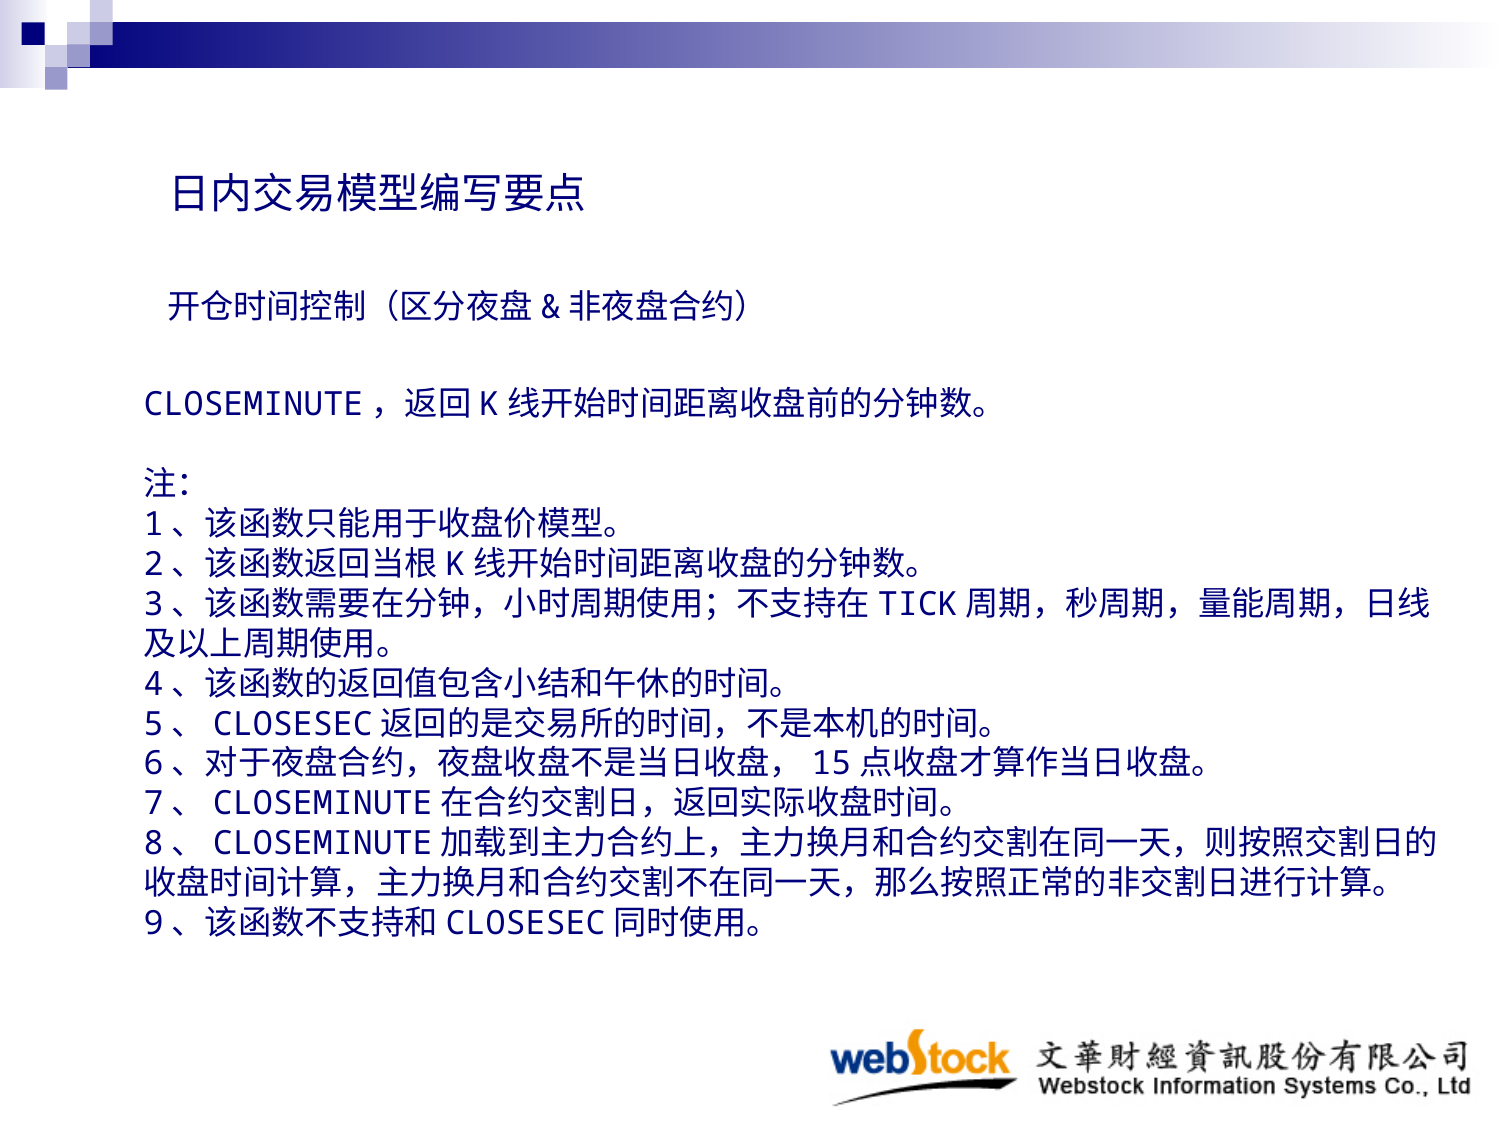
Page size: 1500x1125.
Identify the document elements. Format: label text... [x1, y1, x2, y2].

picture [817, 1006, 1500, 1125]
text_box CLOSEMINUTE，返回K线开始时间距离收盘前的分钟数。 注： 1、该函数只能用于收盘价模型。 2、该函数返回当根K线开始时间距离收盘的分钟数。 3、该函数需要在分钟，小时周期使用；不支持在TICK周期，秒周期，量能周期，日线及以上周期使用。 4、该函数的返回值包含小结和午休的时间。 5、CLOSESEC返回的是交易所的时间，不是本机的时间。 6、对于夜盘合约，夜盘收盘不是当日收盘，15点收盘才算作当日收盘。 7、CLOSEMINUTE在合约交割日，返回实际收盘时间。 8、CLOSEMINUTE加载到主力合约上，主力换月和合约交割在同一天，则按照交割日的收盘时间计算，主力换月和合约交割不在同一天，那么按照正常的非交割日进行计算。 9、该函数不支持和CLOSESEC同时使用。 [128, 374, 1465, 949]
text_box 开仓时间控制（区分夜盘&非夜盘合约） [152, 257, 1325, 333]
text_box 日内交易模型编写要点 [154, 159, 875, 225]
